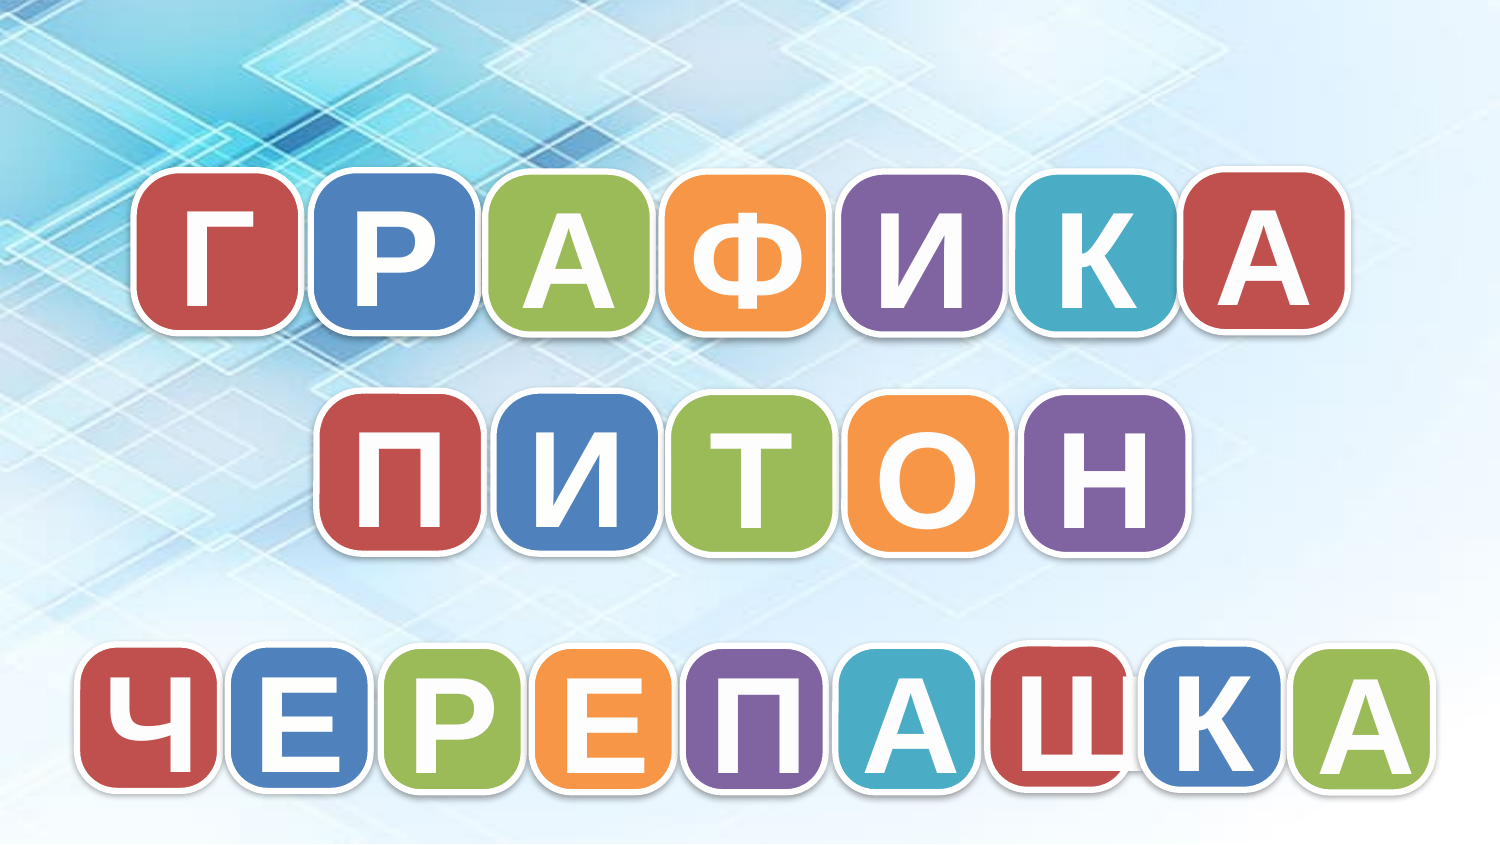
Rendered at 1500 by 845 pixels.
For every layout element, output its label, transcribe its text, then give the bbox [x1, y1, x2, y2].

text_box Т [667, 391, 836, 556]
text_box К [1137, 640, 1286, 793]
text_box Р [380, 645, 524, 793]
text_box К [1012, 171, 1176, 335]
text_box Ш [984, 640, 1133, 793]
text_box Н [1020, 391, 1189, 556]
picture [0, 0, 1500, 844]
text_box Ф [661, 171, 830, 335]
text_box Г [133, 170, 302, 334]
text_box А [835, 645, 979, 793]
text_box О [844, 391, 1013, 556]
text_box П [316, 390, 485, 554]
text_box И [493, 390, 662, 554]
text_box Р [310, 170, 479, 334]
text_box А [485, 171, 653, 335]
text_box Е [227, 644, 371, 791]
text_box П [682, 645, 826, 793]
text_box Е [531, 645, 675, 793]
text_box А [1286, 642, 1437, 796]
text_box А [1176, 166, 1351, 336]
text_box И [837, 171, 1006, 335]
text_box Ч [77, 644, 221, 791]
